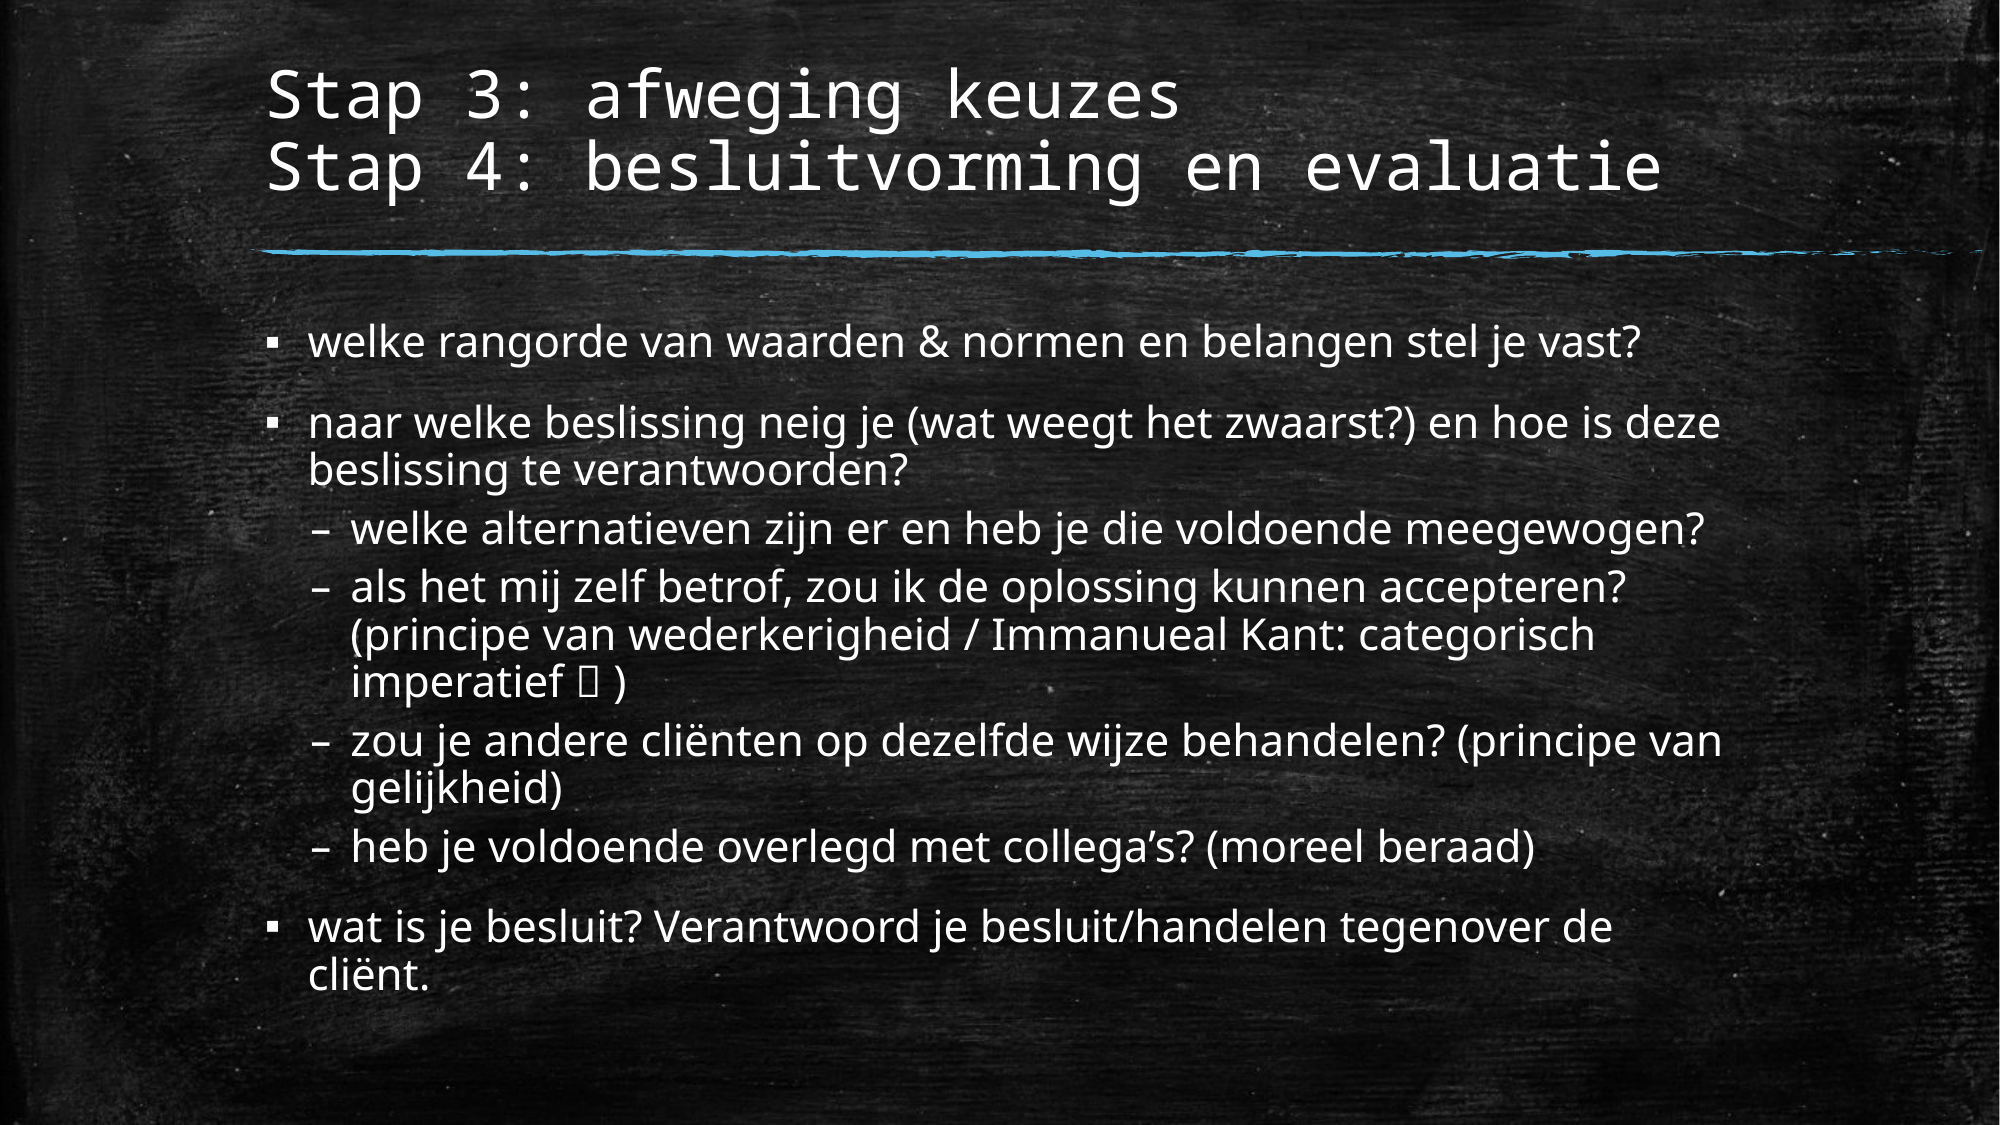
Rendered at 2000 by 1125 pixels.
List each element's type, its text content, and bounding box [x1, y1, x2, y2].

title Stap 3: afweging keuzes Stap 4: besluitvorming en evaluatie [249, 45, 1750, 213]
list welke rangorde van waarden & normen en belangen stel je vast? naar welke beslissing neig je (wat weegt het zwaarst?) en hoe is deze beslissing te verantwoorden? welke alternatieven zijn er en heb je die voldoende meegewogen? als het mij zelf betrof, zou ik de oplossing kunnen accepteren? (principe van wederkerigheid / Immanueal Kant: categorisch imperatief  ) zou je andere cliënten op dezelfde wijze behandelen? (principe van gelijkheid) heb je voldoende overlegd met collega’s? (moreel beraad) wat is je besluit? Verantwoord je besluit/handelen tegenover de cliënt. [249, 312, 1750, 1013]
